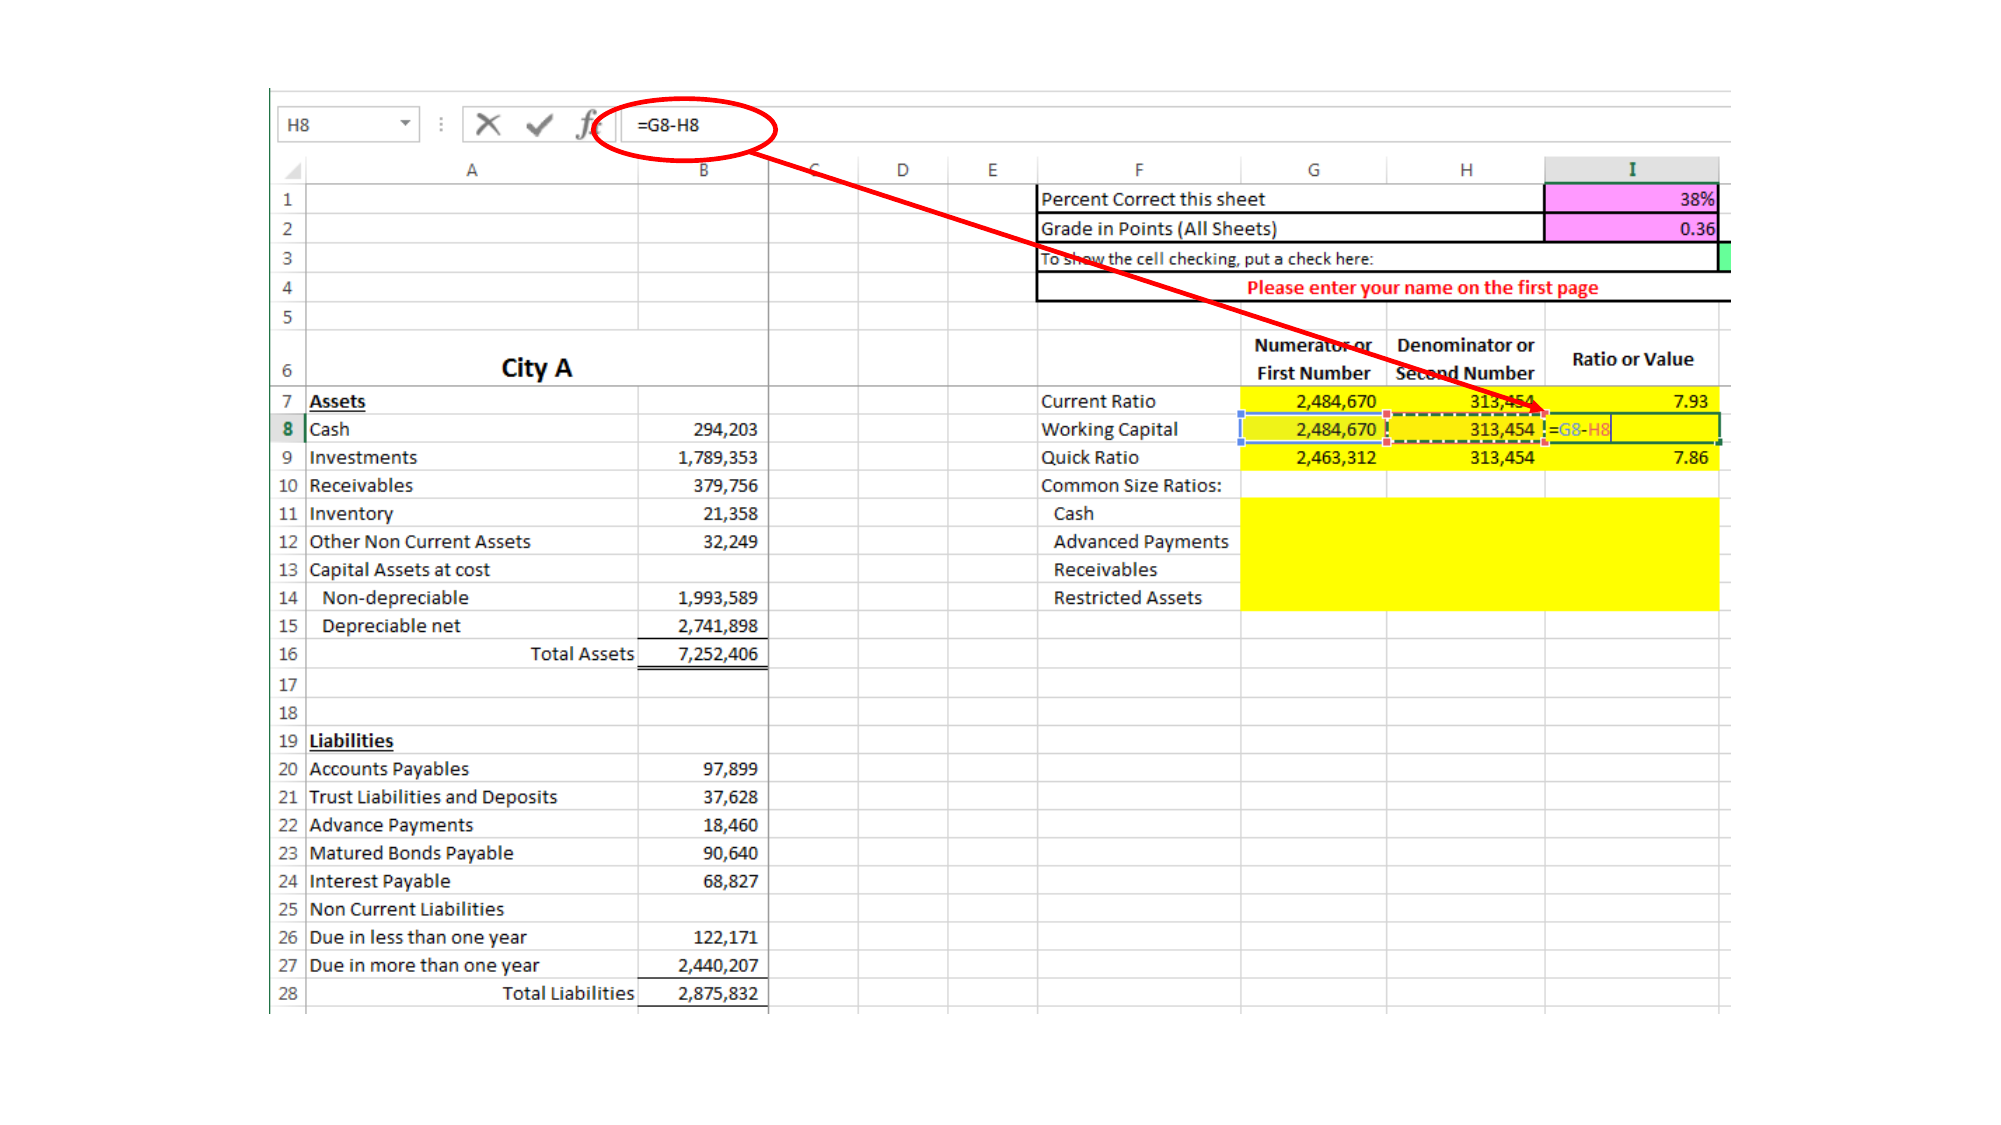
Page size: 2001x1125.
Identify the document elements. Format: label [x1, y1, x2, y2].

list [269, 88, 1731, 1014]
text_box [748, 151, 1545, 411]
